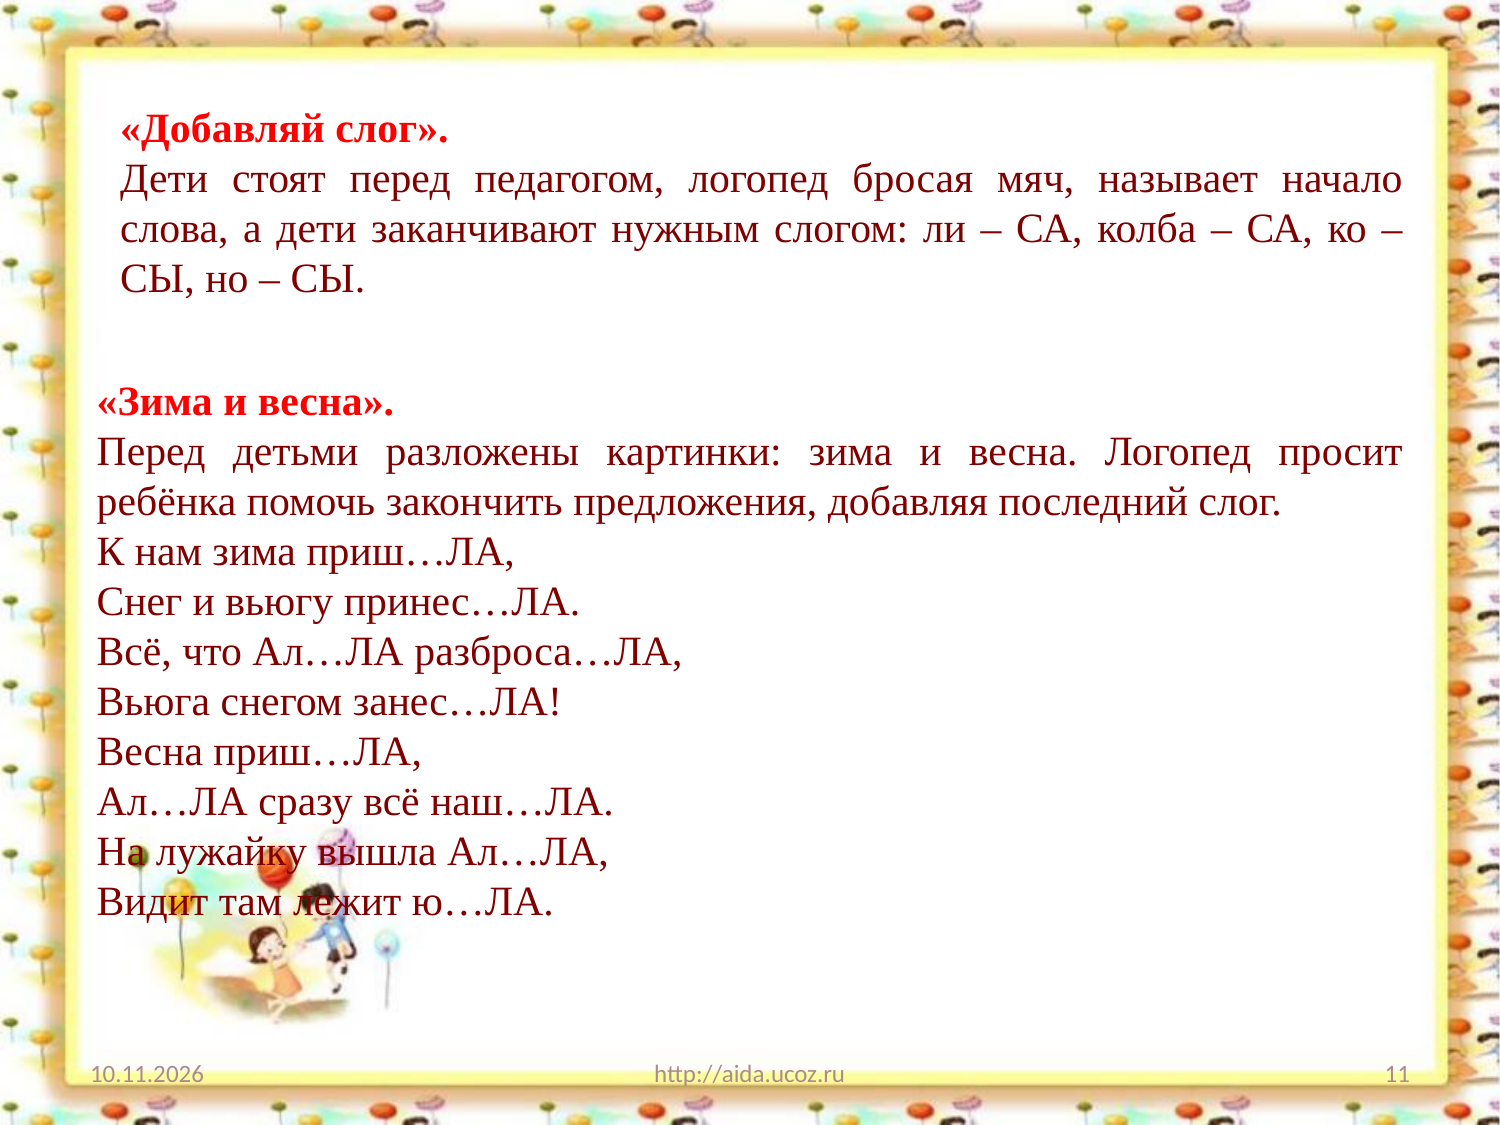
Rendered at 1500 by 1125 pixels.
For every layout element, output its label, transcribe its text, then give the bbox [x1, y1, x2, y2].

text_box «Зима и весна». Перед детьми разложены картинки: зима и весна. Логопед просит ребёнка помочь закончить предложения, добавляя последний слог. К нам зима приш…ЛА, Снег и вьюгу принес…ЛА. Всё, что Ал…ЛА разброса…ЛА, Вьюга снегом занес…ЛА! Весна приш…ЛА, Ал…ЛА сразу всё наш…ЛА. На лужайку вышла Ал…ЛА, Видит там лежит ю…ЛА. [81, 316, 1418, 932]
picture [0, 0, 1500, 1125]
slide_number 11 [1074, 1042, 1425, 1103]
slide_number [75, 1042, 425, 1103]
text_box «Добавляй слог». Дети стоят перед педагогом, логопед бросая мяч, называет начало слова, а дети заканчивают нужным слогом: ли – СА, колба – СА, ко – СЫ, но – СЫ. [105, 93, 1418, 309]
footer http://aida.ucoz.ru [512, 1042, 988, 1103]
